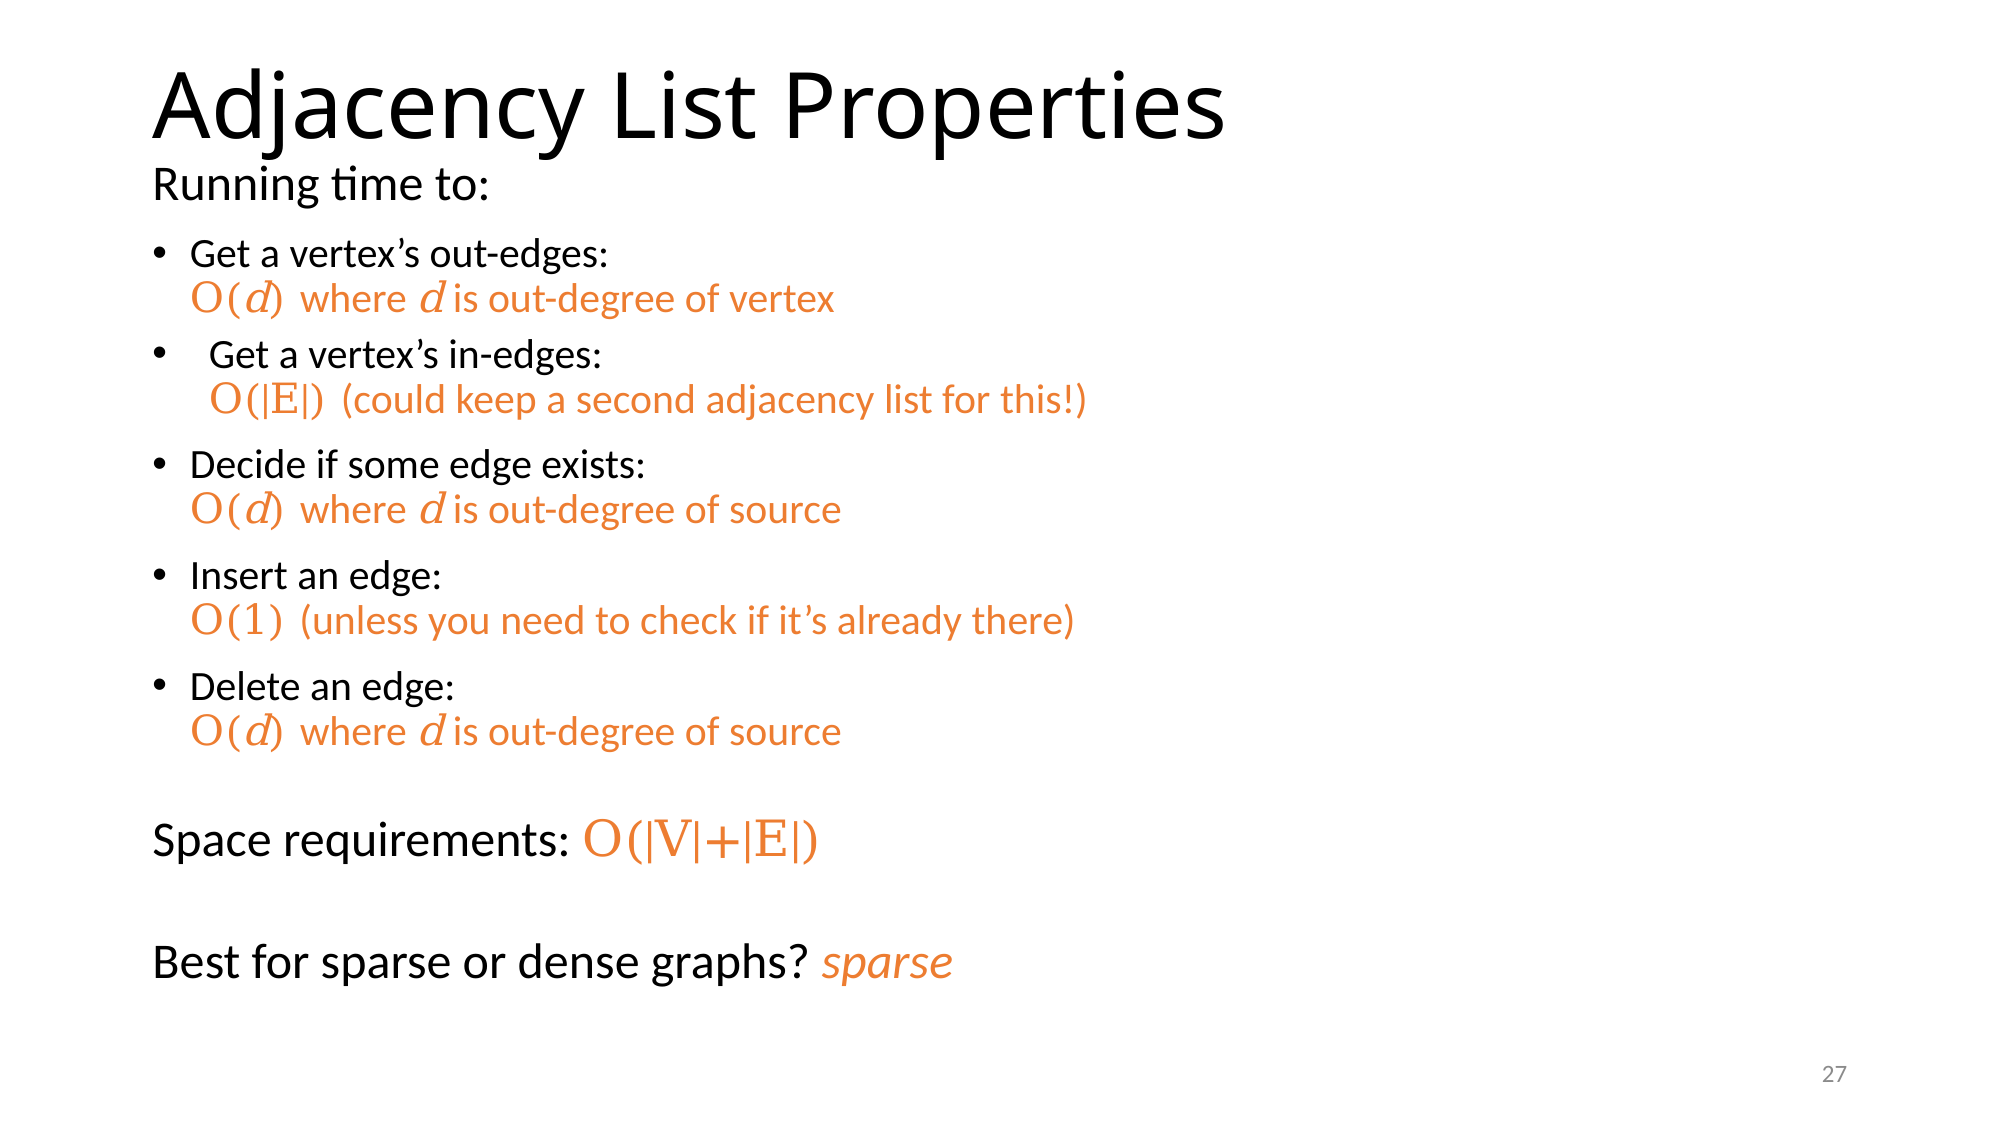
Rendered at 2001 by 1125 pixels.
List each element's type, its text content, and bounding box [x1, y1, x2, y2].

title Adjacency List Properties [137, 0, 1863, 149]
list Running time to: Get a vertex’s out-edges: O(d) where d is out-degree of vertex Get a vertex’s in-edges: O(|E|) (could keep a second adjacency list for this!) Decide if some edge exists: O(d) where d is out-degree of source Insert an edge: O(1) (unless you need to check if it’s already there) Delete an edge: O(d) where d is out-degree of source Space requirements: O(|V|+|E|) Best for sparse or dense graphs? sparse [137, 149, 1863, 864]
slide_number 27 [1412, 1042, 1863, 1103]
